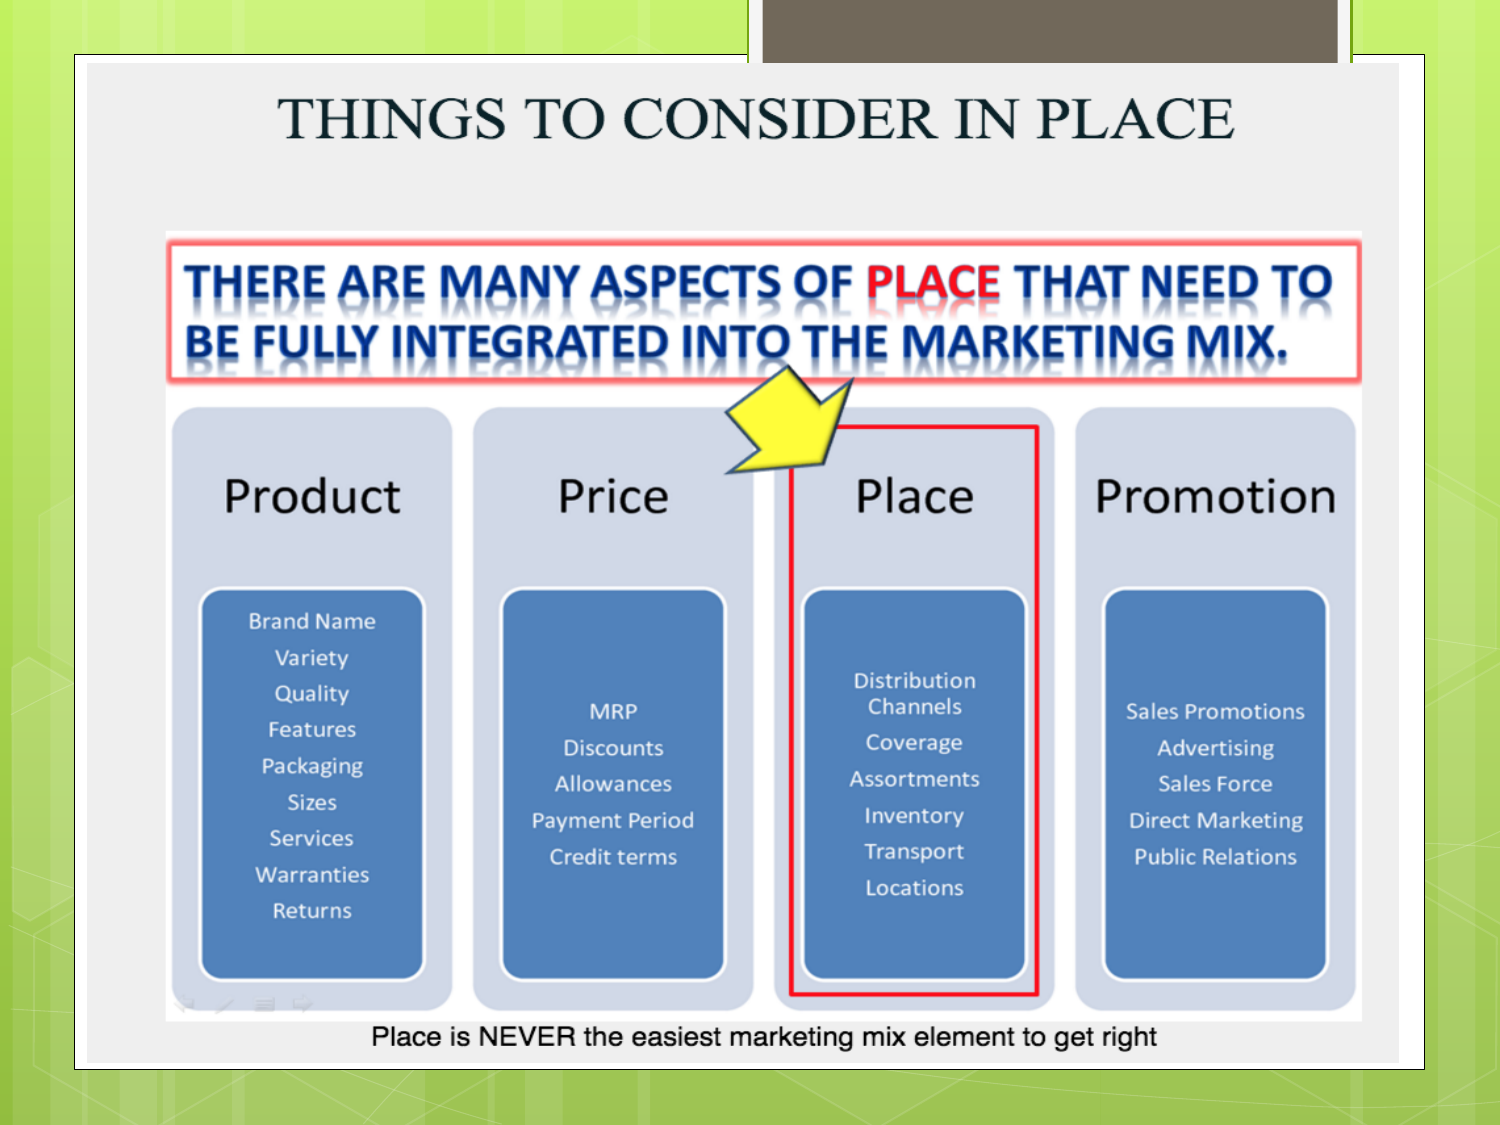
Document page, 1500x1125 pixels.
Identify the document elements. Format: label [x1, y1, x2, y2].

picture [87, 63, 1399, 1063]
